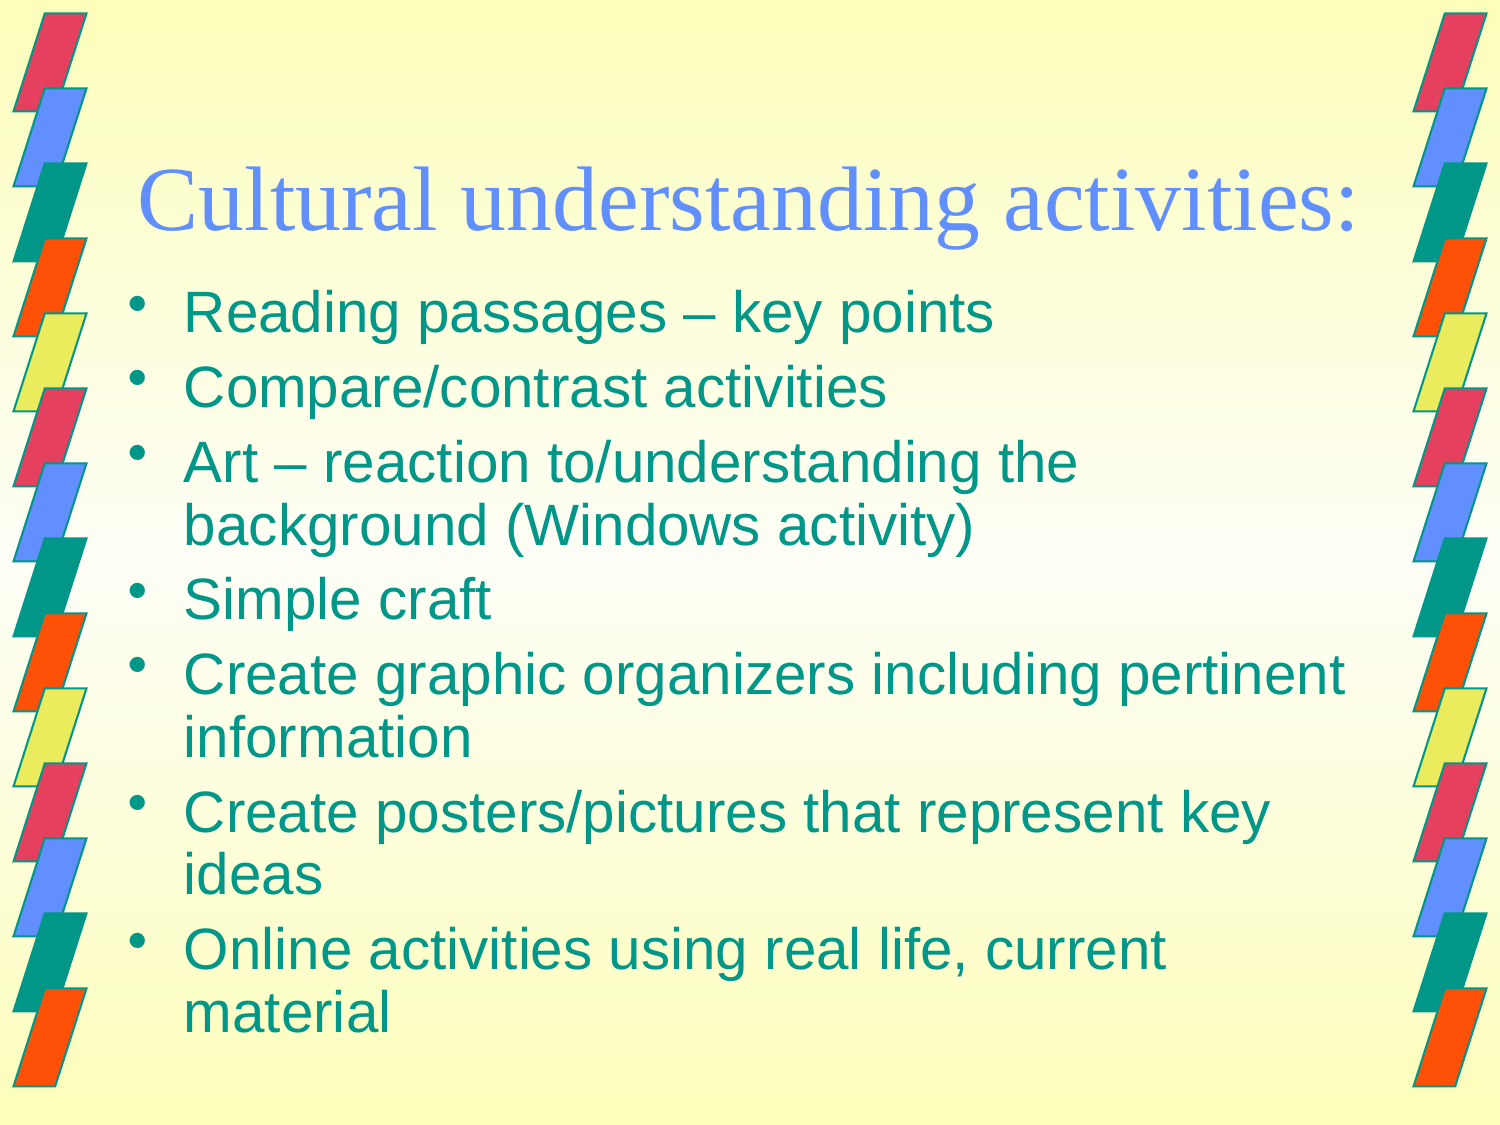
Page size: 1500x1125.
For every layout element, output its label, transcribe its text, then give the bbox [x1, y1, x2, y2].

title Cultural understanding activities: [112, 99, 1388, 275]
list Reading passages – key points Compare/contrast activities Art – reaction to/understanding the background (Windows activity) Simple craft Create graphic organizers including pertinent information Create posters/pictures that represent key ideas Online activities using real life, current material [112, 275, 1388, 950]
